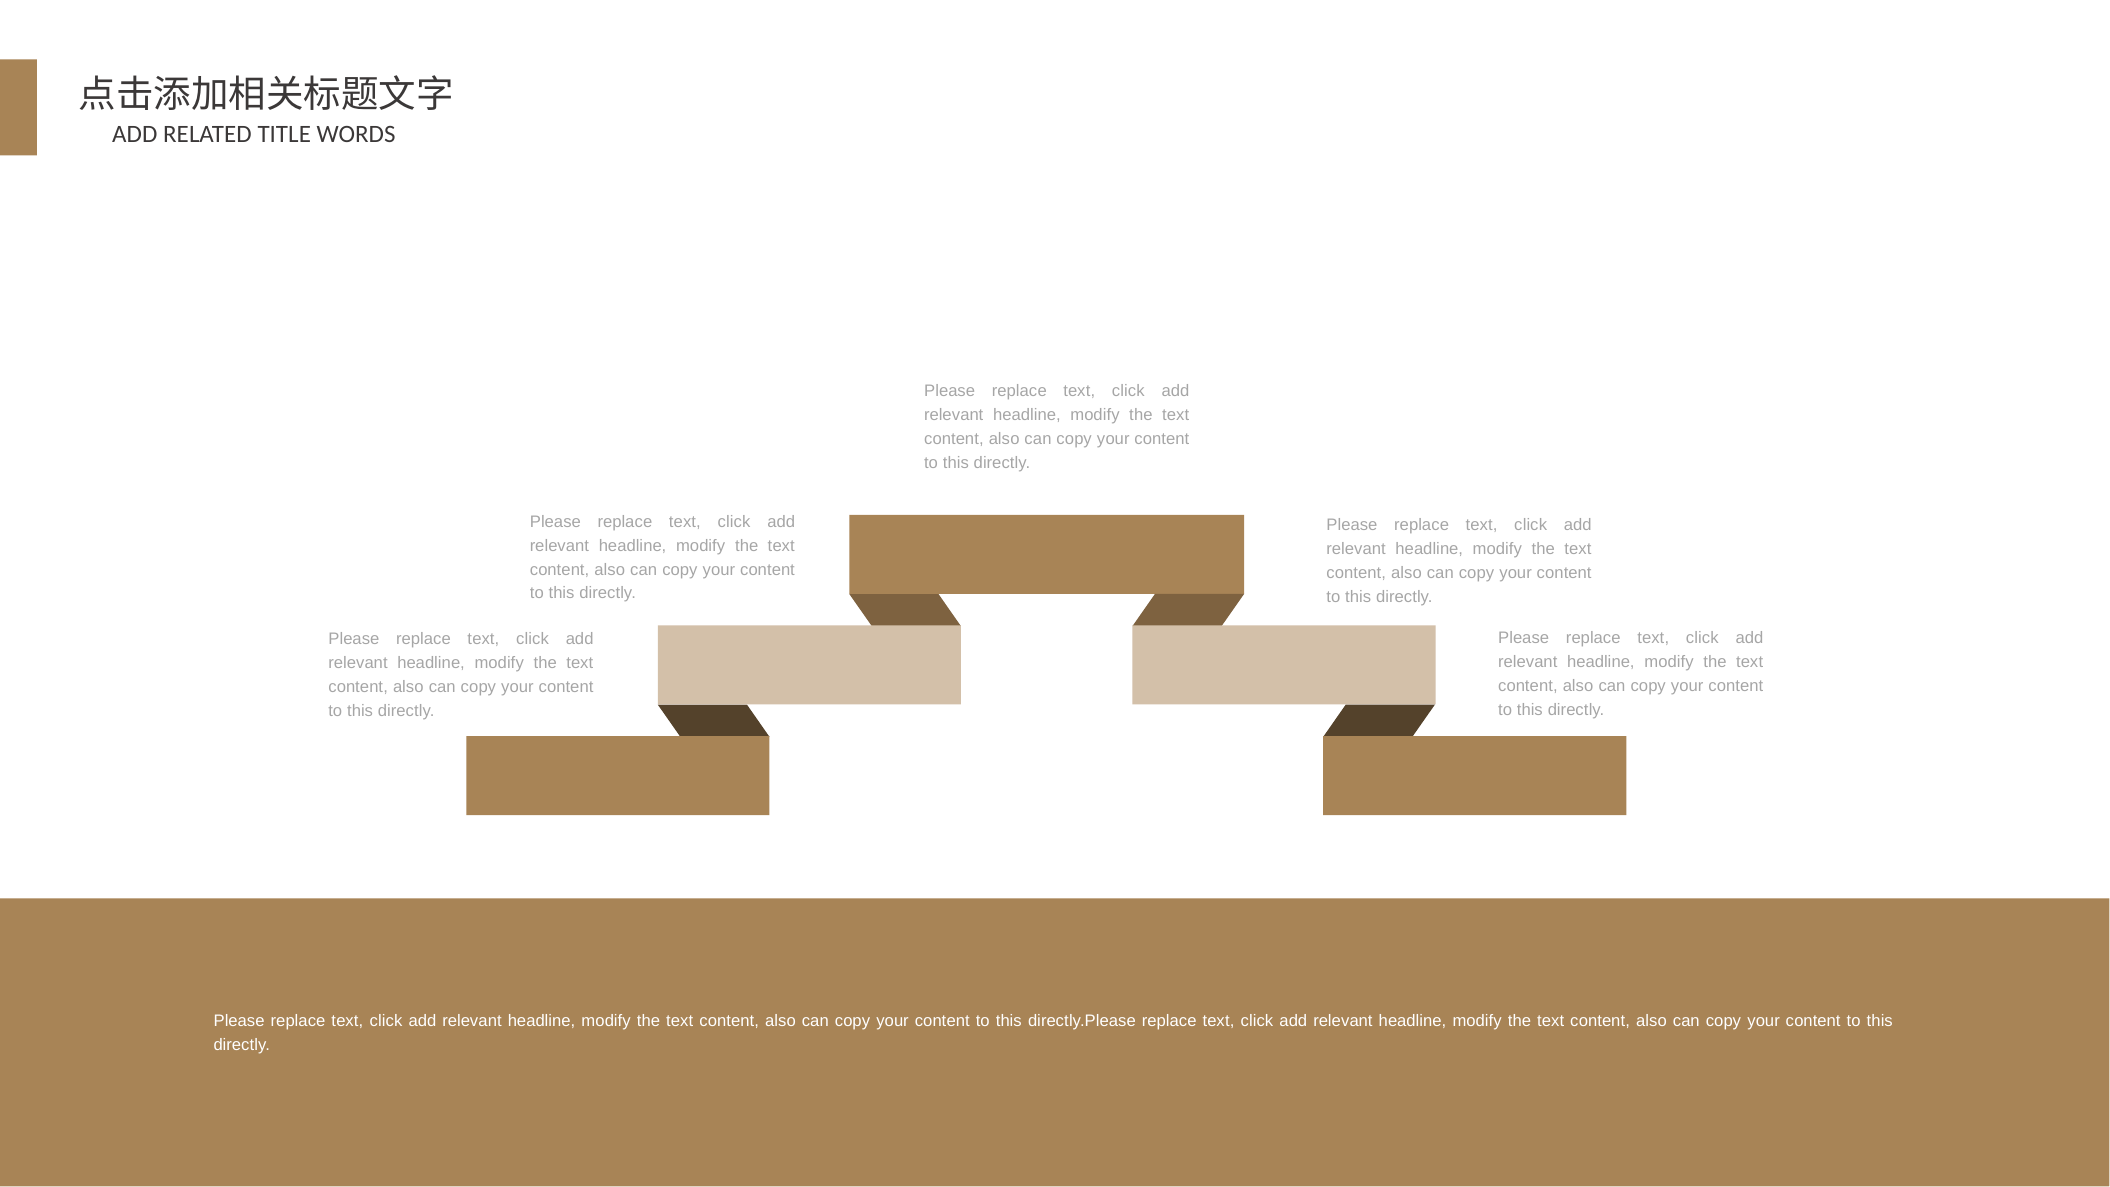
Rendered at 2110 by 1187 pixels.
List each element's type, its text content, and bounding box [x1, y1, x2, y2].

text_box [848, 595, 961, 624]
text_box Please replace text, click add relevant headline, modify the text content, also can copy your content to this directly. [513, 513, 812, 596]
text_box 点击添加相关标题文字 [62, 61, 470, 123]
text_box Please replace text, click add relevant headline, modify the text content, also can copy your content to this directly. [1310, 516, 1608, 599]
text_box [848, 514, 1245, 595]
text_box [465, 735, 770, 816]
text_box ADD RELATED TITLE WORDS [96, 109, 413, 156]
text_box [1322, 735, 1627, 816]
text_box [1323, 703, 1437, 735]
text_box [655, 703, 772, 738]
text_box [0, 897, 2110, 1187]
text_box [657, 624, 962, 706]
text_box Please replace text, click add relevant headline, modify the text content, also can copy your content to this directly. [1482, 629, 1780, 712]
text_box [1131, 624, 1437, 706]
text_box Please replace text, click add relevant headline, modify the text content, also can copy your content to this directly.Please replace text, click add relevant headline, modify the text content, also can copy your content to this directly. [197, 998, 1912, 1087]
text_box Please replace text, click add relevant headline, modify the text content, also can copy your content to this directly. [312, 630, 610, 713]
text_box Please replace text, click add relevant headline, modify the text content, also can copy your content to this directly. [908, 382, 1206, 465]
text_box [1132, 592, 1247, 624]
